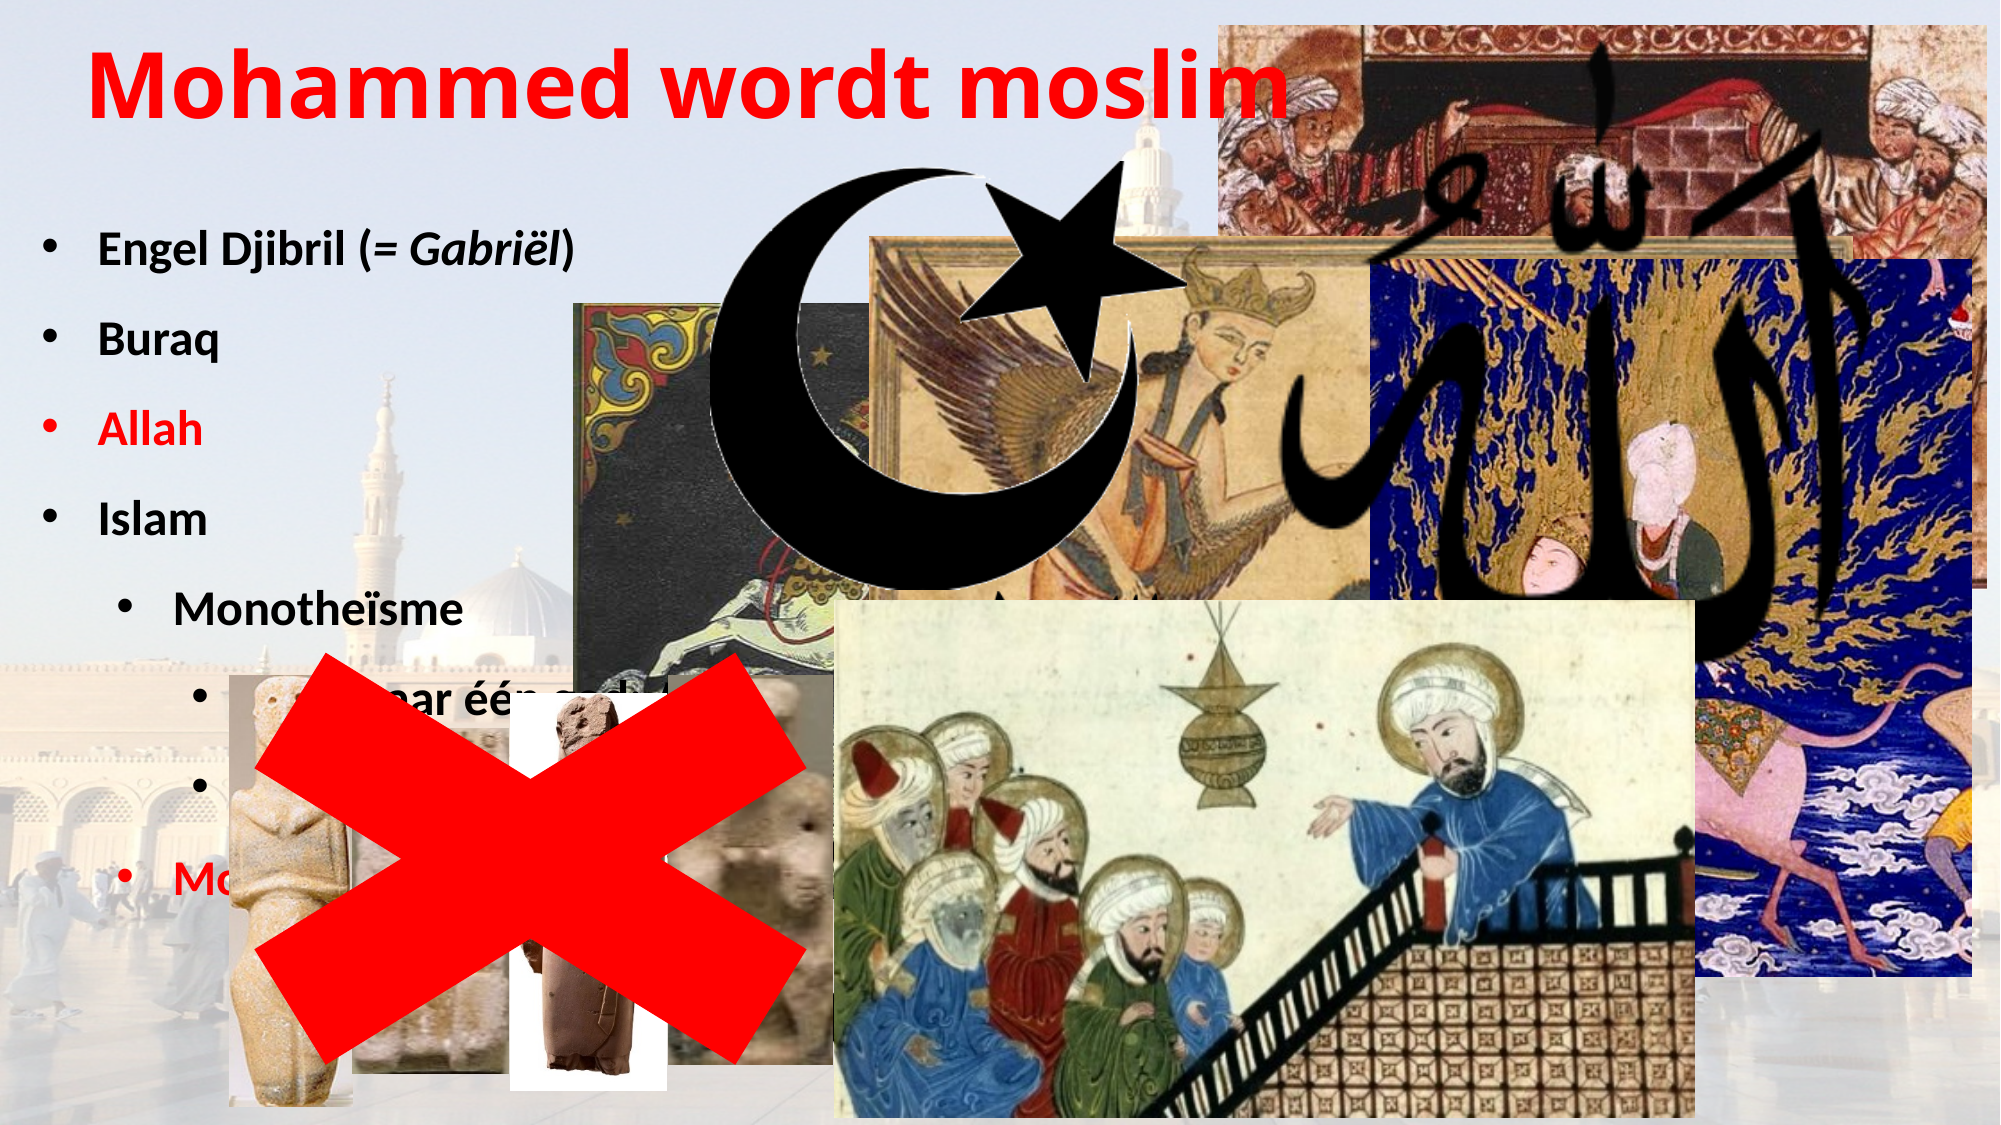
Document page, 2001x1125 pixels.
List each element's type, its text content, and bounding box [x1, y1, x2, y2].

picture [229, 675, 509, 1107]
picture [510, 25, 1987, 1118]
text_box Engel Djibril (= Gabriël) Buraq Allah Islam Monotheïsme Er is maar één god: Allah Mohammed is zijn Profeet Moslims [26, 178, 710, 913]
title Mohammed wordt moslim [69, 25, 1217, 152]
text_box [311, 652, 448, 728]
